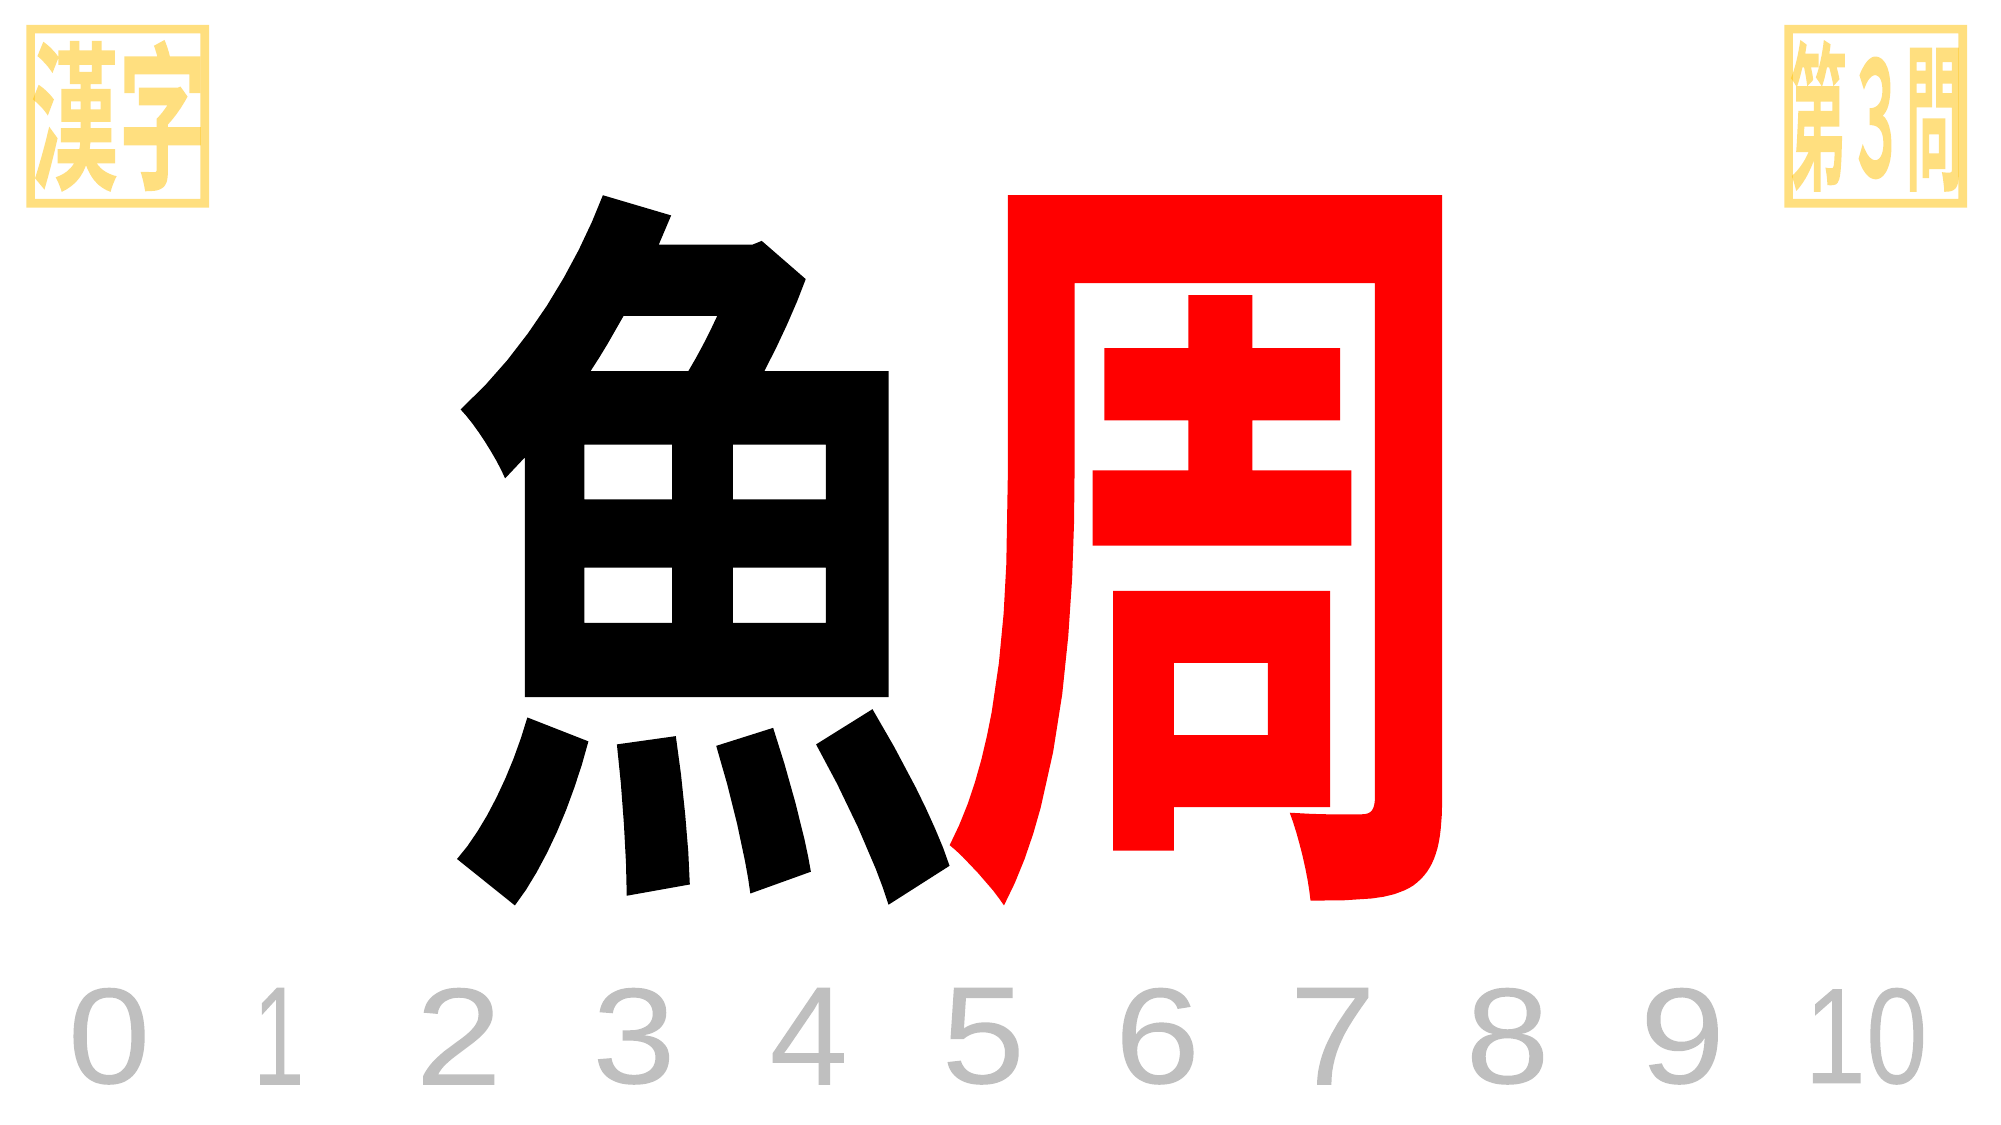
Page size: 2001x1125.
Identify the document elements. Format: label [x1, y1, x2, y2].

text_box [1784, 24, 1968, 208]
text_box [26, 24, 210, 208]
